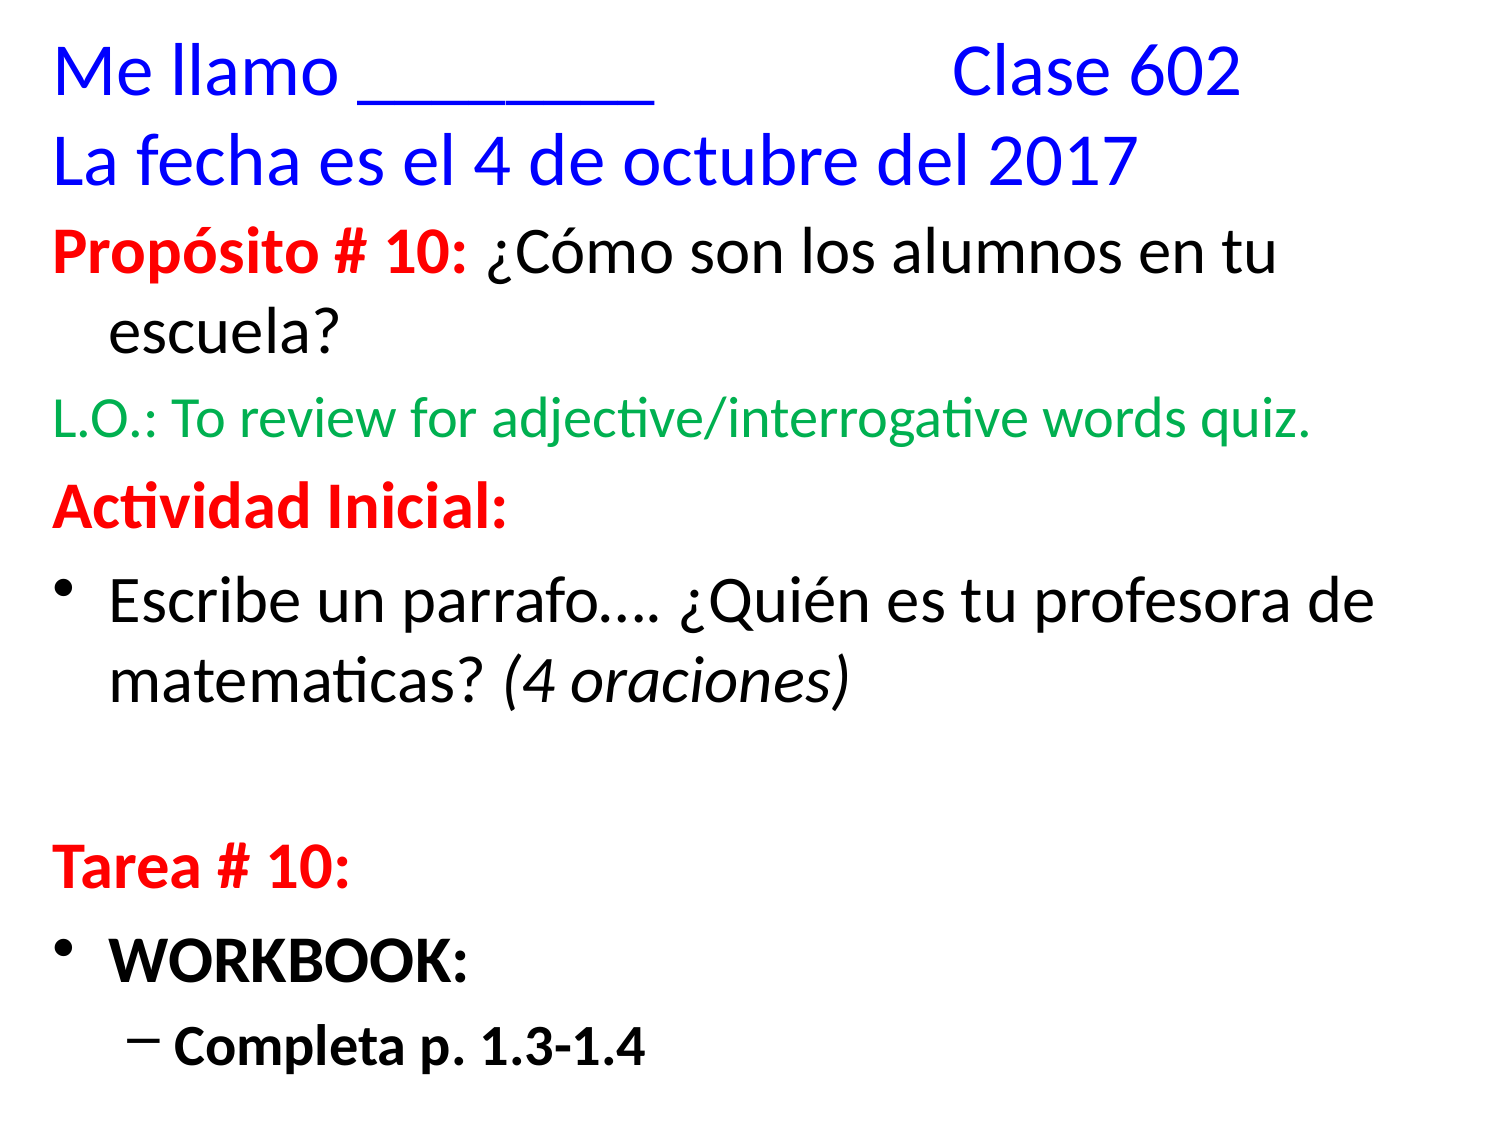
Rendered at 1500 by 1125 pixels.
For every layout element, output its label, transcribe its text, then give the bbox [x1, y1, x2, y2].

text_box Me llamo ________ Clase 602 La fecha es el 4 de octubre del 2017 [37, 12, 1500, 200]
text_box Propósito # 10: ¿Cómo son los alumnos en tu escuela? L.O.: To review for adjective/interrogative words quiz. Actividad Inicial: Escribe un parrafo…. ¿Quién es tu profesora de matematicas? (4 oraciones) Tarea # 10: WORKBOOK: Completa p. 1.3-1.4 [37, 199, 1463, 943]
